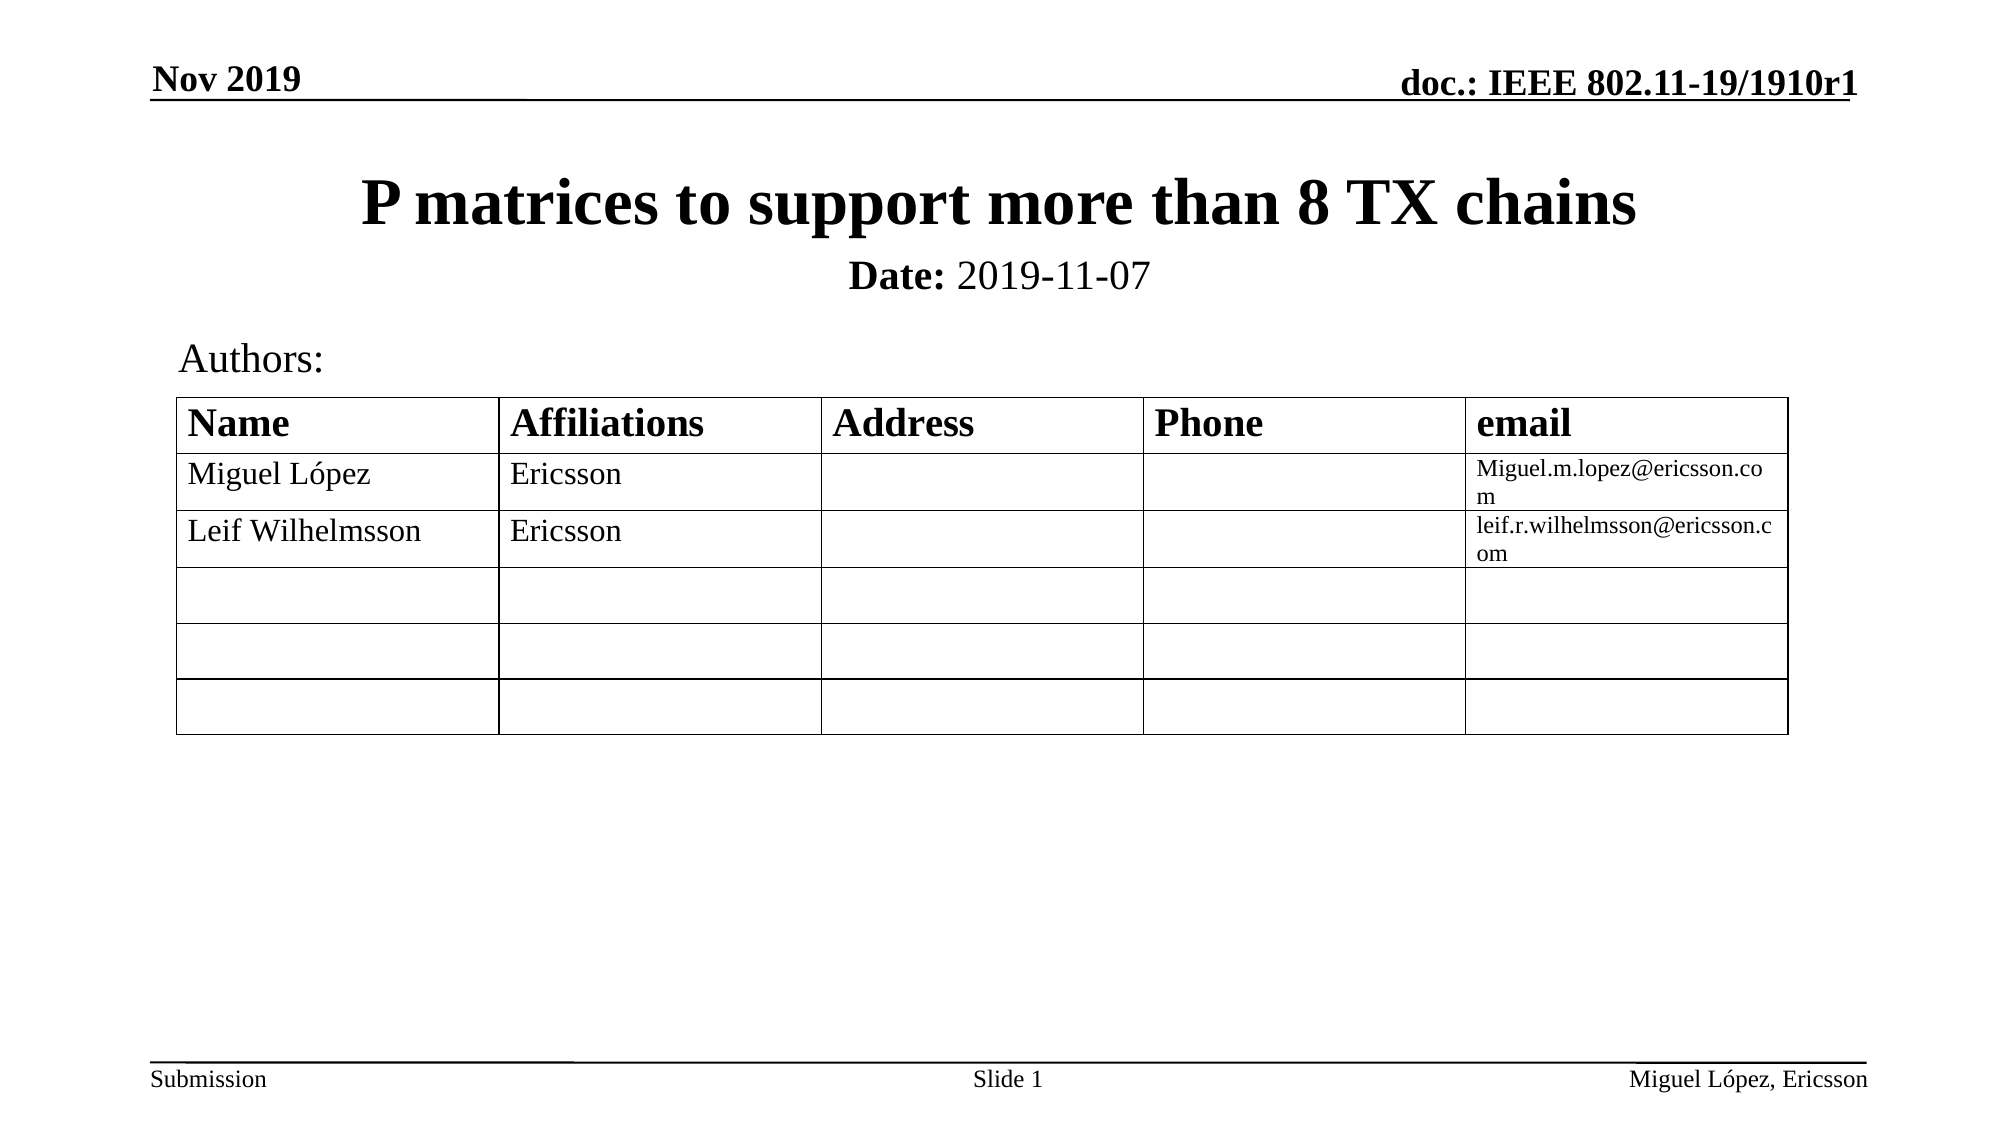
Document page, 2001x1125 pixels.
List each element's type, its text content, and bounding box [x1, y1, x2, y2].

footer Miguel López, Ericsson [1171, 1061, 1869, 1093]
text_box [161, 396, 1839, 804]
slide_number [152, 54, 563, 100]
slide_number Slide 1 [950, 1061, 1067, 1123]
subtitle Date: 2019-11-07 [299, 239, 1701, 319]
title P matrices to support more than 8 TX chains [149, 76, 1851, 319]
text_box Authors: [162, 323, 401, 387]
